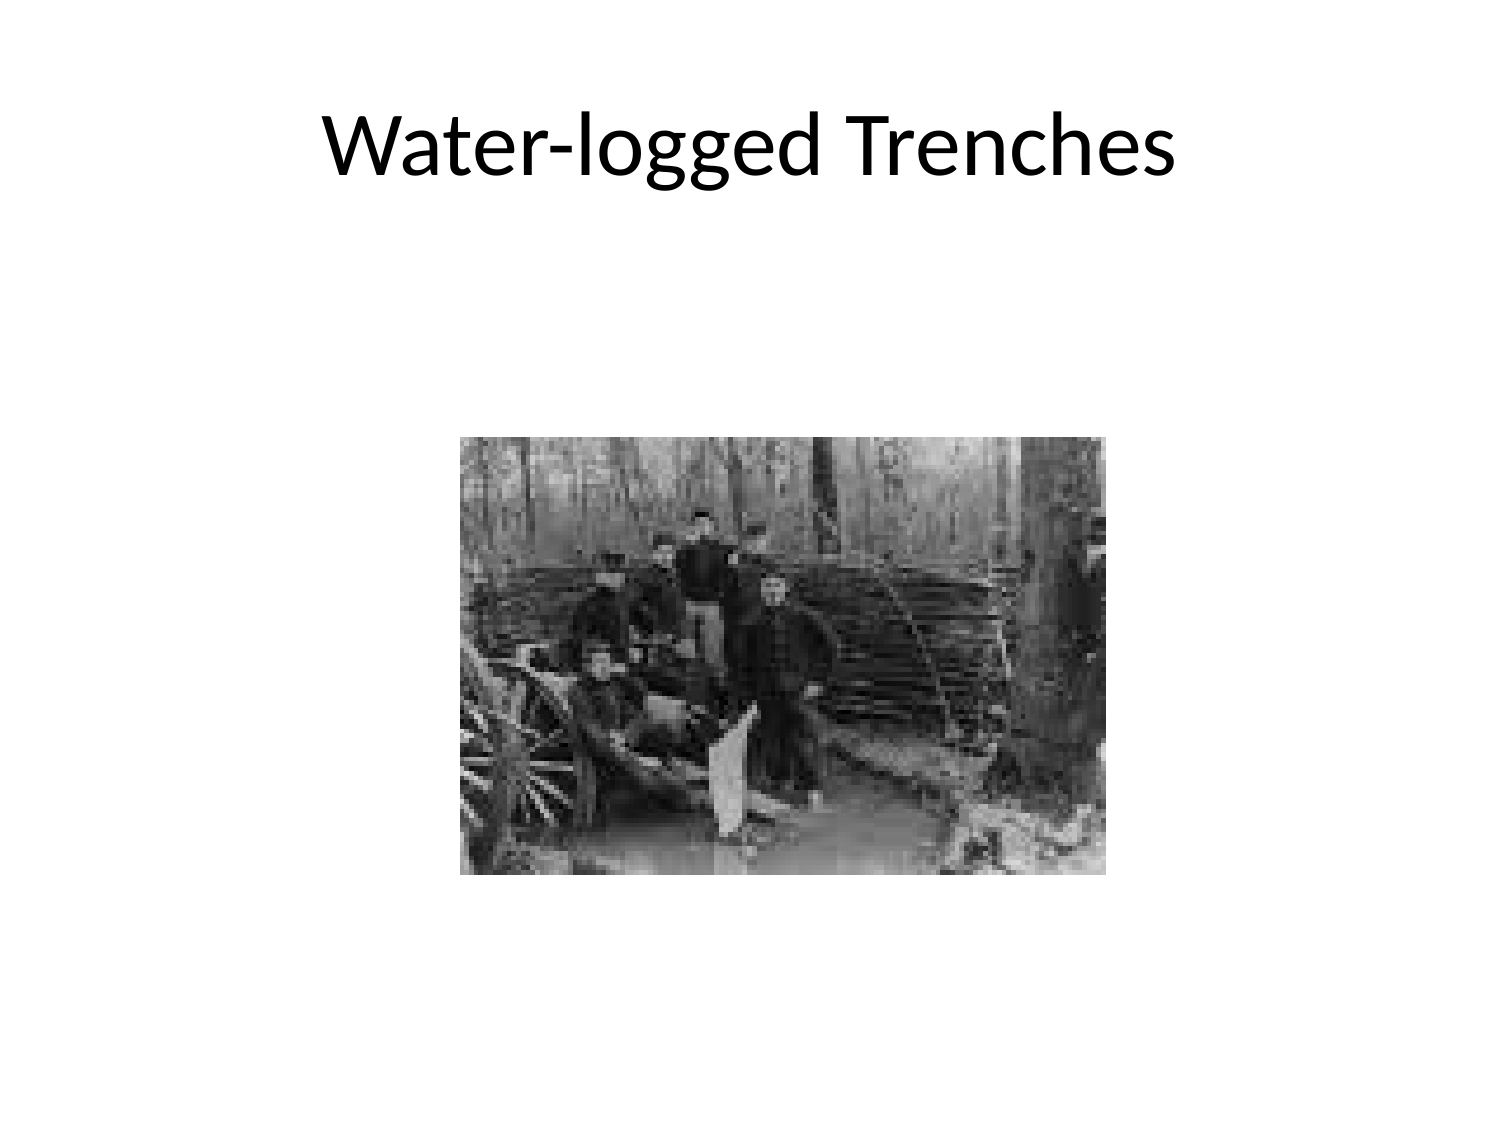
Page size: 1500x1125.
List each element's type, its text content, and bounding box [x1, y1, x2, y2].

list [460, 437, 1106, 876]
title Water-logged Trenches [75, 45, 1425, 233]
